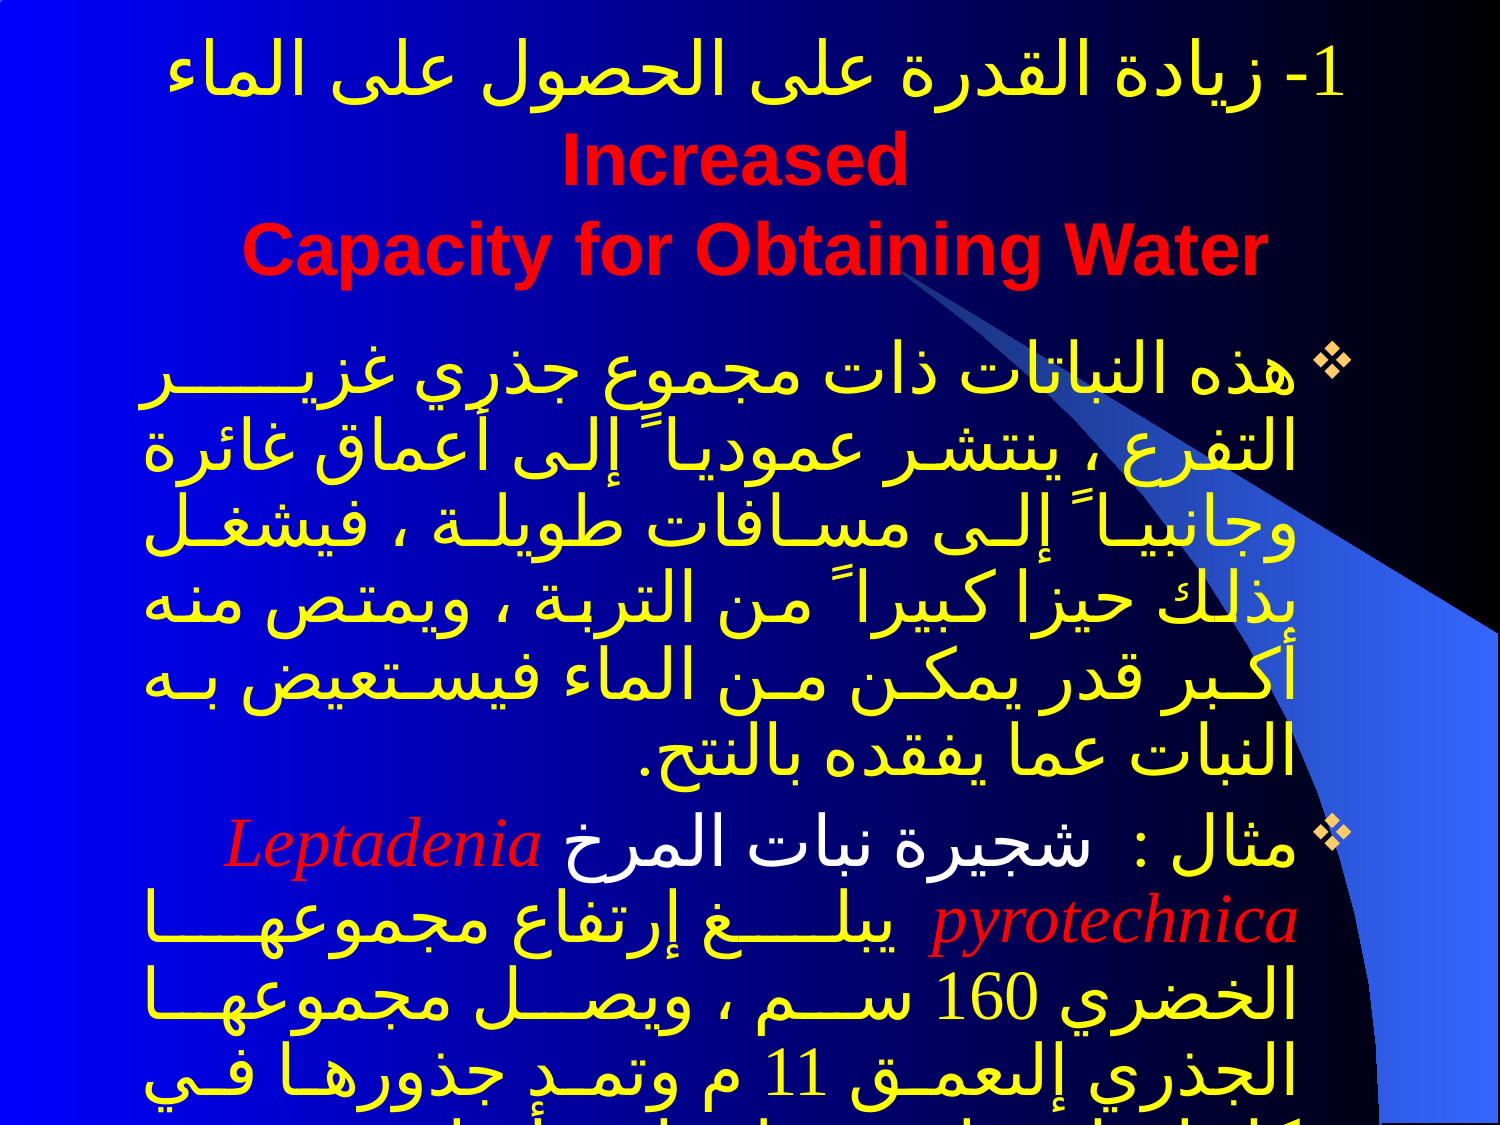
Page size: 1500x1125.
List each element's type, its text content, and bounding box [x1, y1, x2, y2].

title 1- زيادة القدرة على الحصول على الماء Increased Capacity for Obtaining Water [49, 74, 1463, 326]
list هذه النباتات ذات مجموع جذري غزير التفرع ، ينتشر عموديا ً إلى أعماق غائرة وجانبيا ً إلى مسافات طويلة ، فيشغل بذلك حيزا كبيرا ً من التربة ، ويمتص منه أكبر قدر يمكن من الماء فيستعيض به النبات عما يفقده بالنتح. مثال : شجيرة نبات المرخ Leptadenia pyrotechnica يبلغ إرتفاع مجموعها الخضري 160 سم ، ويصل مجموعها الجذري إلىعمق 11 م وتمد جذورها في كل إتجاه بدائرة قطرها 10 أمتار [111, 324, 1388, 1001]
